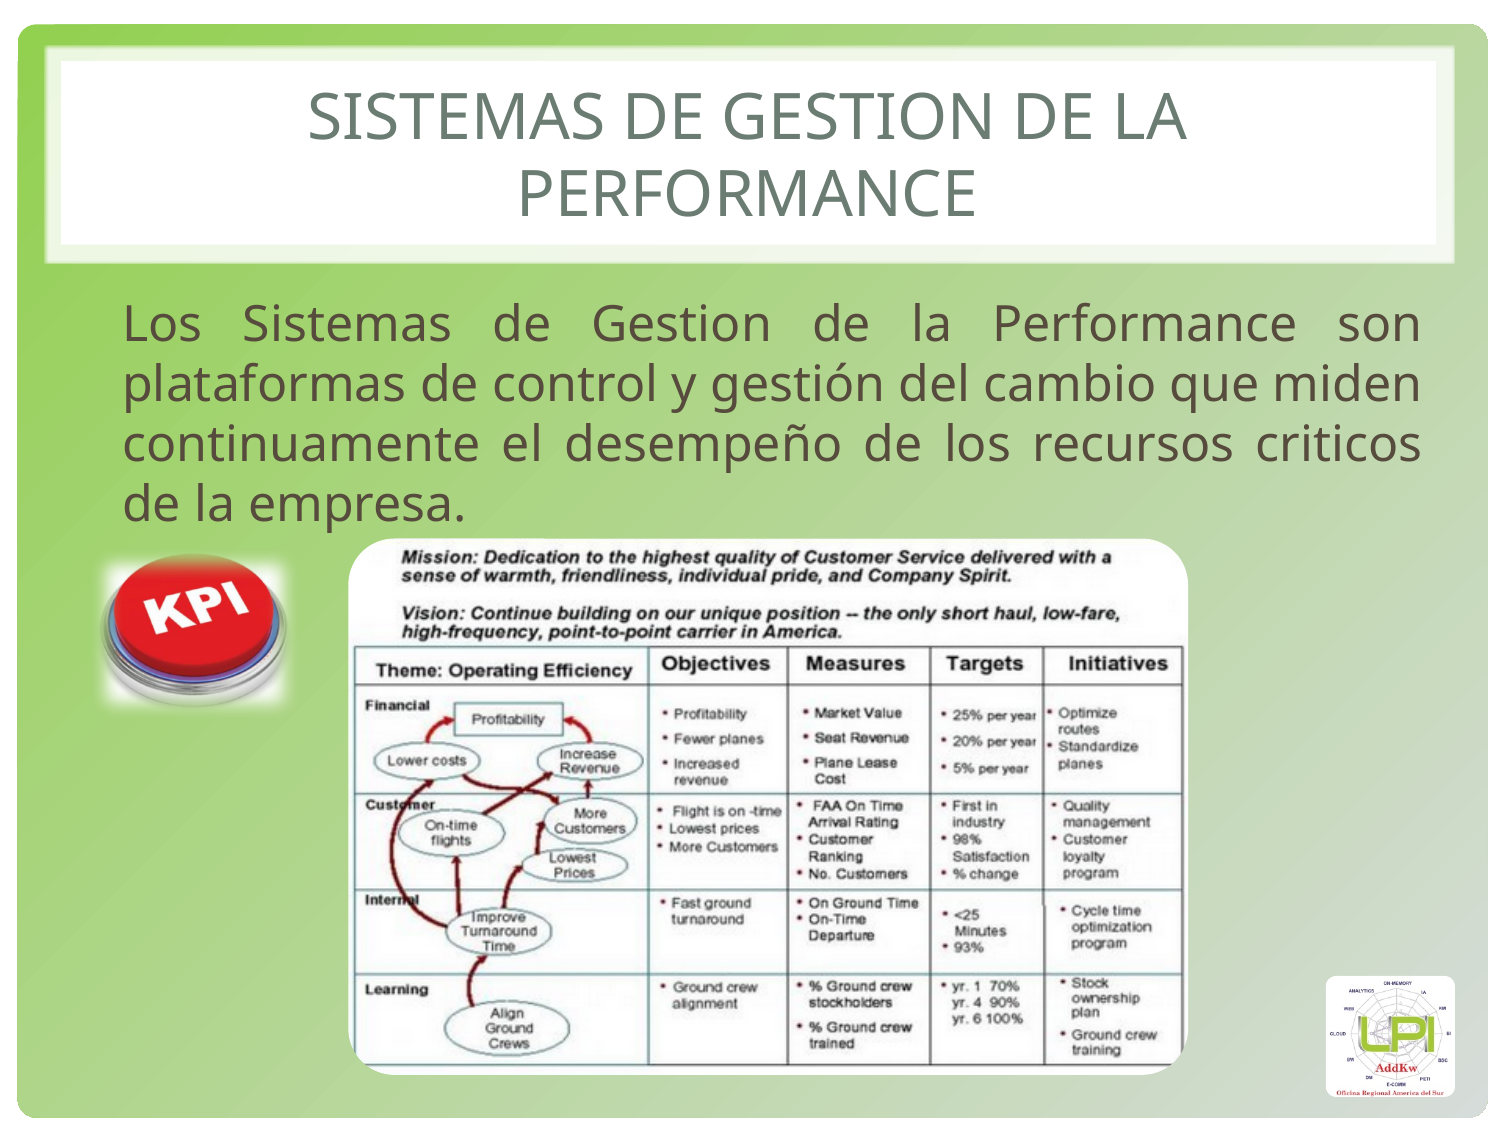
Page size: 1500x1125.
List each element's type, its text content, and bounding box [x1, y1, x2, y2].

title Sistemas de gestion de la performance [69, 66, 1425, 238]
picture [1325, 975, 1455, 1097]
picture [88, 546, 301, 721]
list Los Sistemas de Gestion de la Performance son plataformas de control y gestión del cambio que miden continuamente el desempeño de los recursos criticos de la empresa. [88, 283, 1439, 1002]
picture [348, 538, 1189, 1076]
